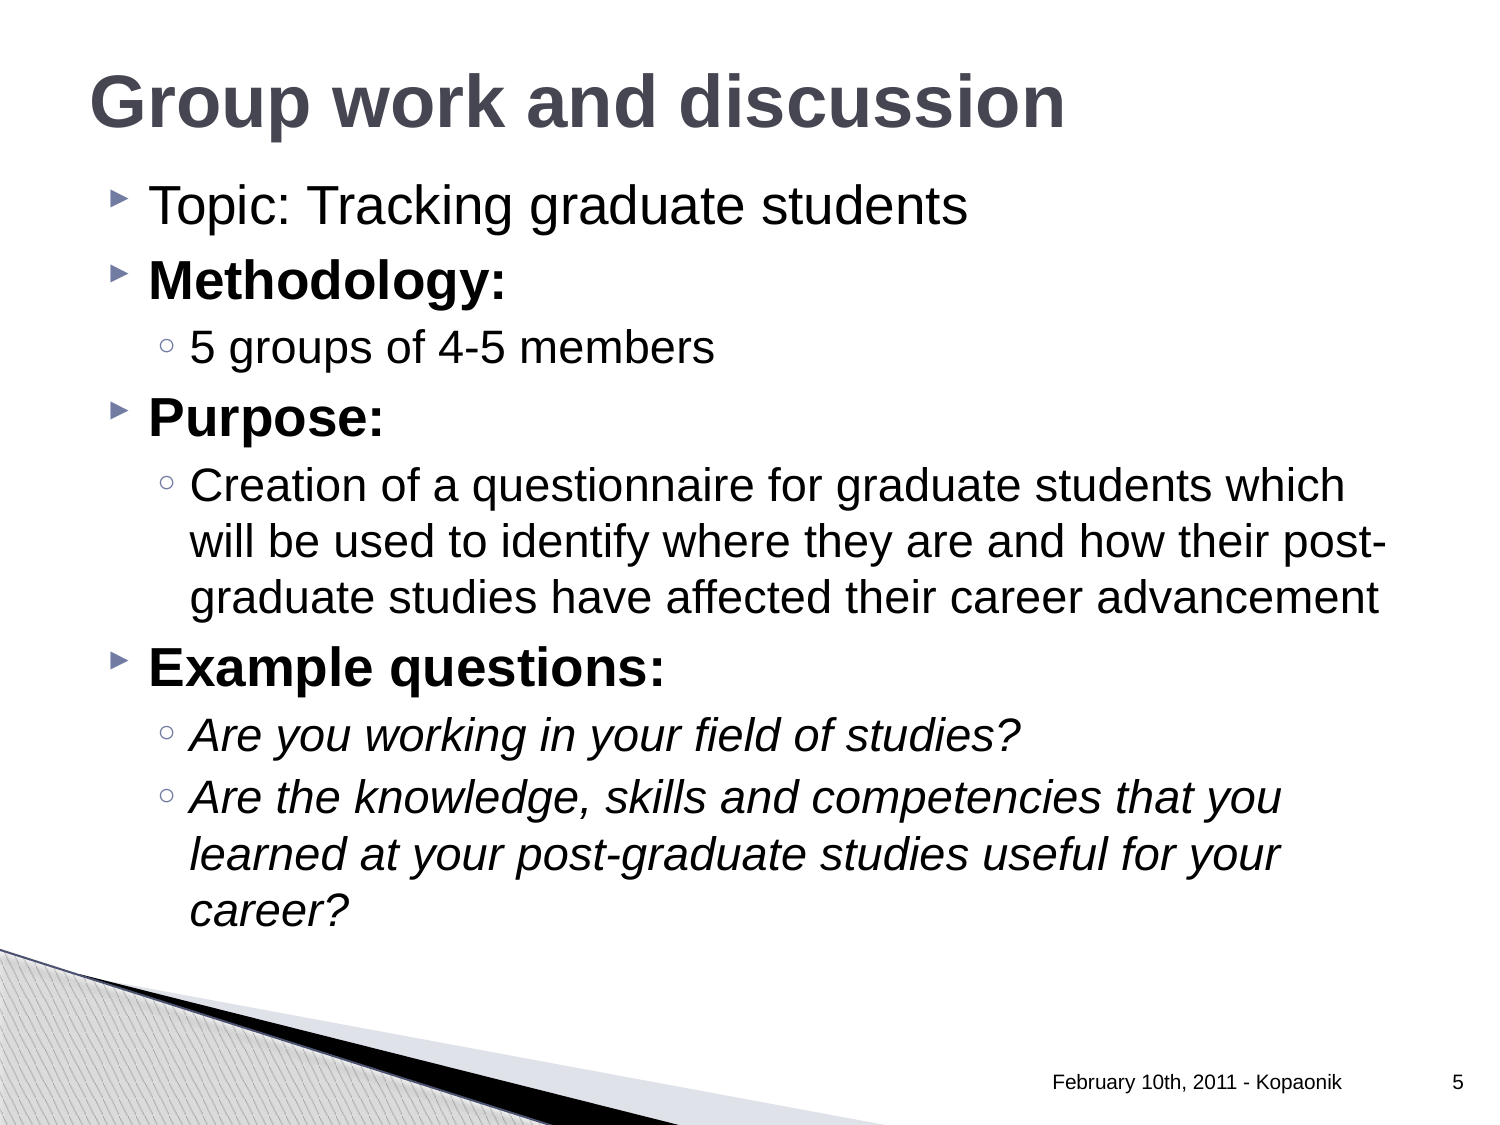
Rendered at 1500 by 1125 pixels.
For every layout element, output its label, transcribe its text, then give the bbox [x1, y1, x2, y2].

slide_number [1037, 1051, 1418, 1112]
list Topic: Tracking graduate students Methodology: 5 groups of 4-5 members Purpose: Creation of a questionnaire for graduate students which will be used to identify where they are and how their post-graduate studies have affected their career advancement Example questions: Are you working in your field of studies? Are the knowledge, skills and competencies that you learned at your post-graduate studies useful for your career? [75, 162, 1425, 986]
slide_number 5 [1418, 1051, 1479, 1112]
title Group work and discussion [75, 45, 1425, 150]
